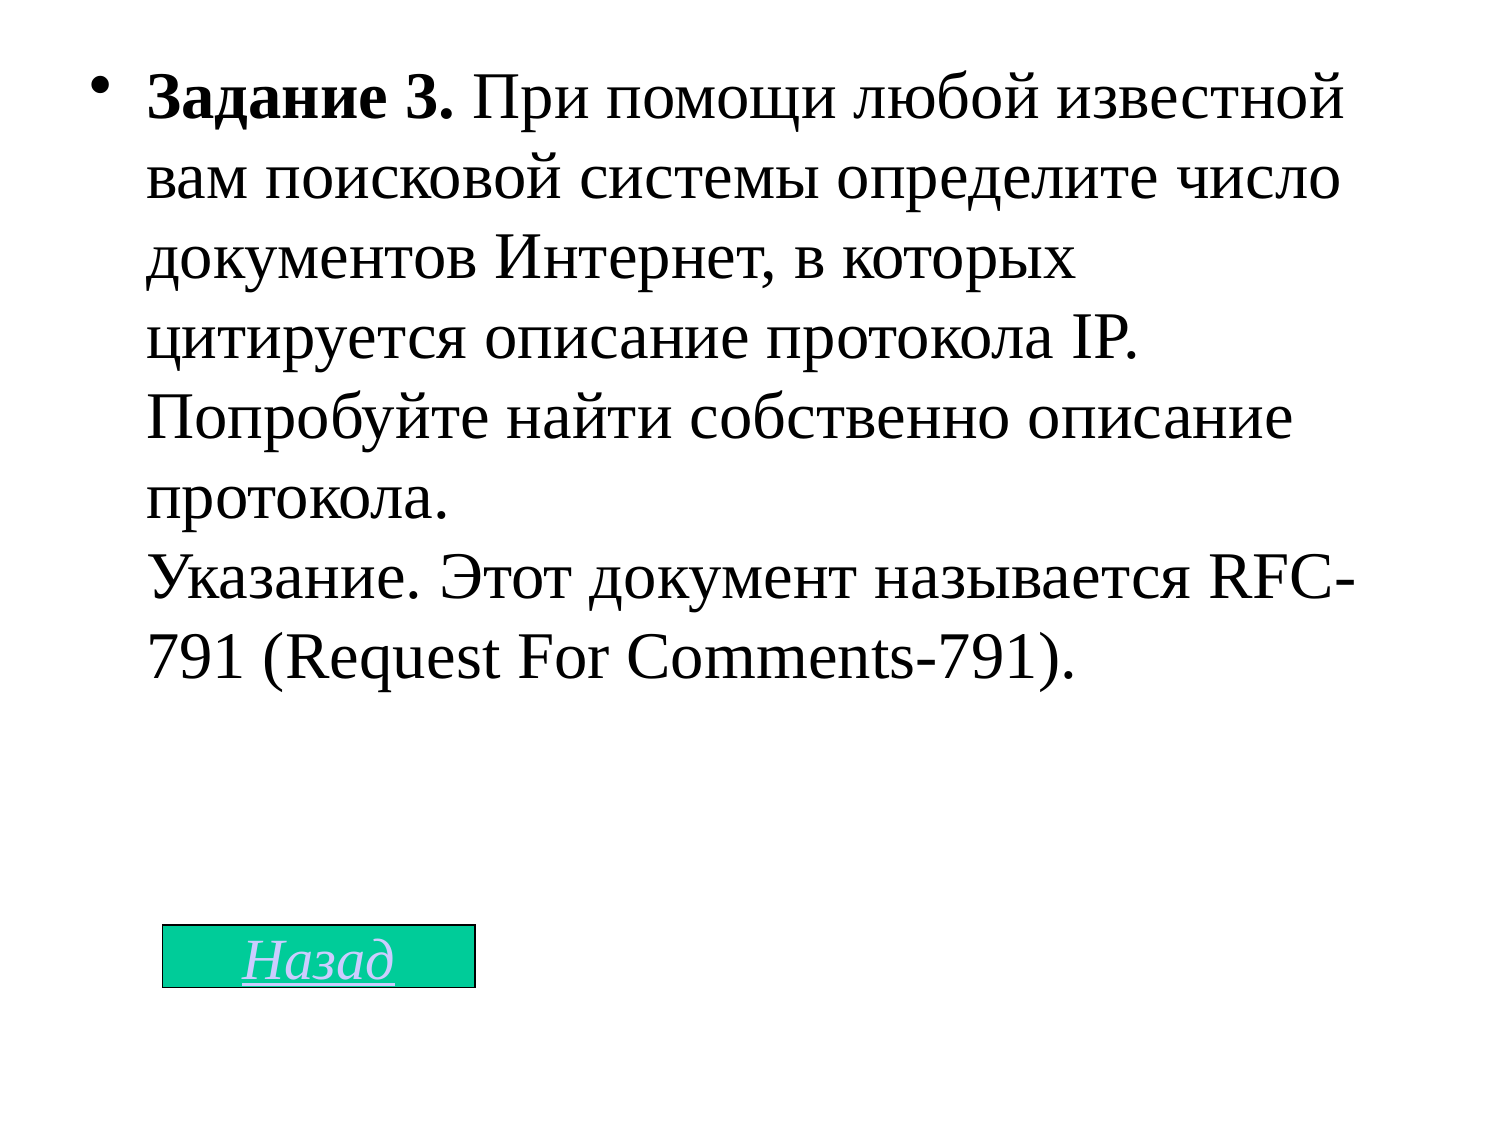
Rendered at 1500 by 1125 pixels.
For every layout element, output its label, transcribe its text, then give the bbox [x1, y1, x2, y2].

text_box Назад [162, 924, 475, 988]
list Задание 3. При помощи любой известной вам поисковой системы определите число документов Интернет, в которых цитируется описание протокола IP. Попробуйте найти собственно описание протокола. Указание. Этот документ называется RFC-791 (Request For Comments-791). [74, 44, 1425, 1001]
